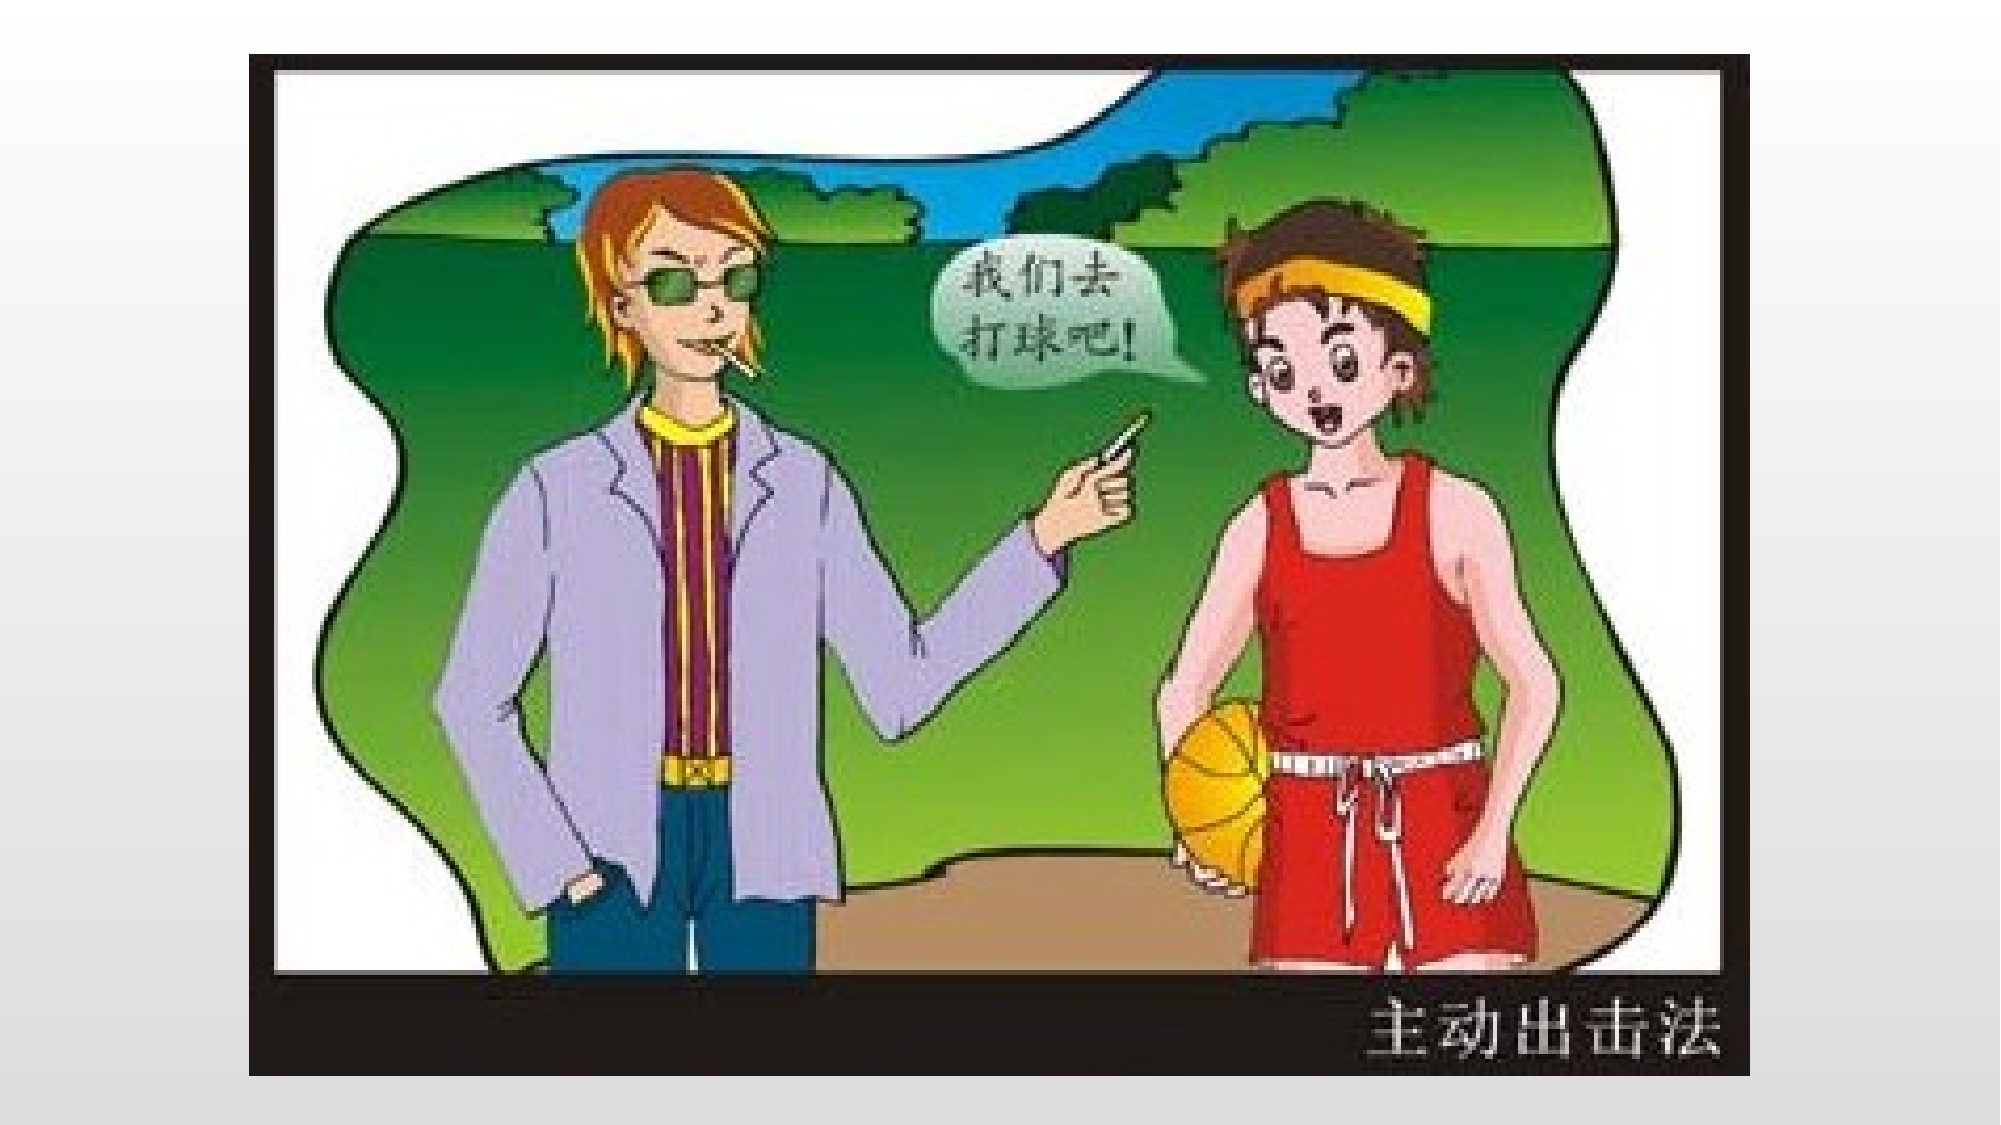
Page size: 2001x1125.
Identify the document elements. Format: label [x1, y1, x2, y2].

list [249, 54, 1750, 1076]
